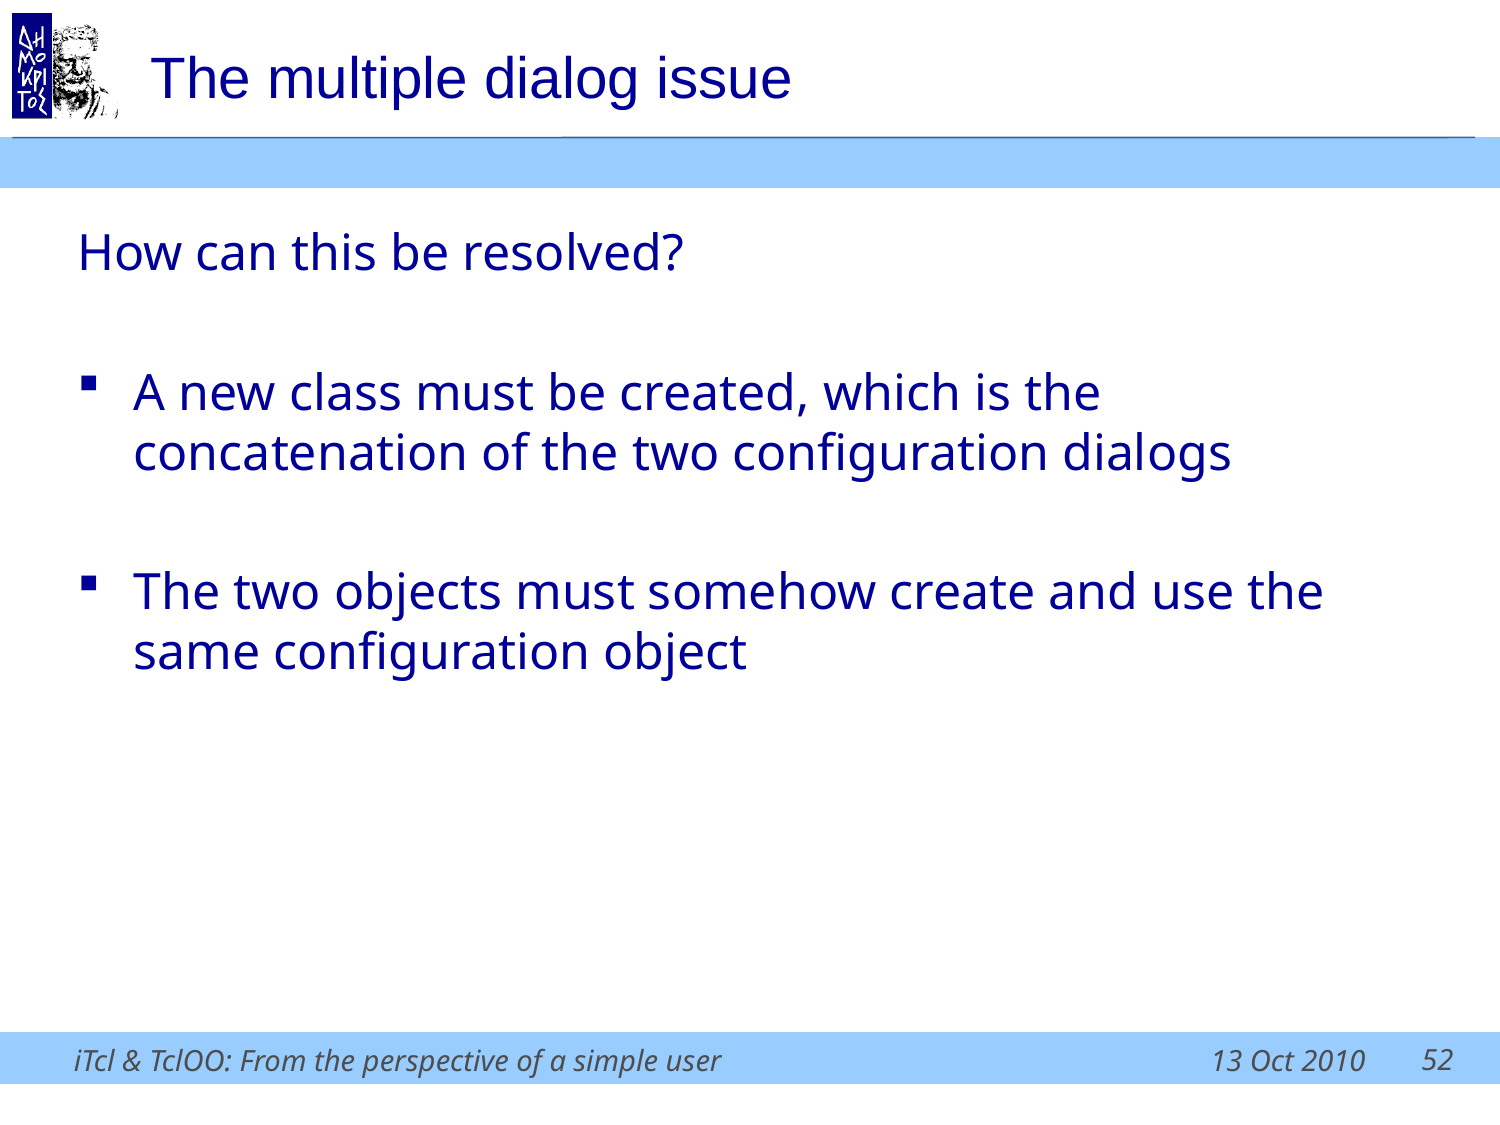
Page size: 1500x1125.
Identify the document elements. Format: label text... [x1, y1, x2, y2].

title The multiple dialog issue [135, 12, 1476, 138]
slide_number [1190, 1034, 1381, 1086]
list How can this be resolved? A new class must be created, which is the concatenation of the two configuration dialogs The two objects must somehow create and use the same configuration object [62, 212, 1438, 1001]
slide_number 52 [1399, 1033, 1476, 1084]
footer iTcl & TclOO: From the perspective of a simple user [58, 1034, 1190, 1086]
picture [11, 13, 118, 120]
